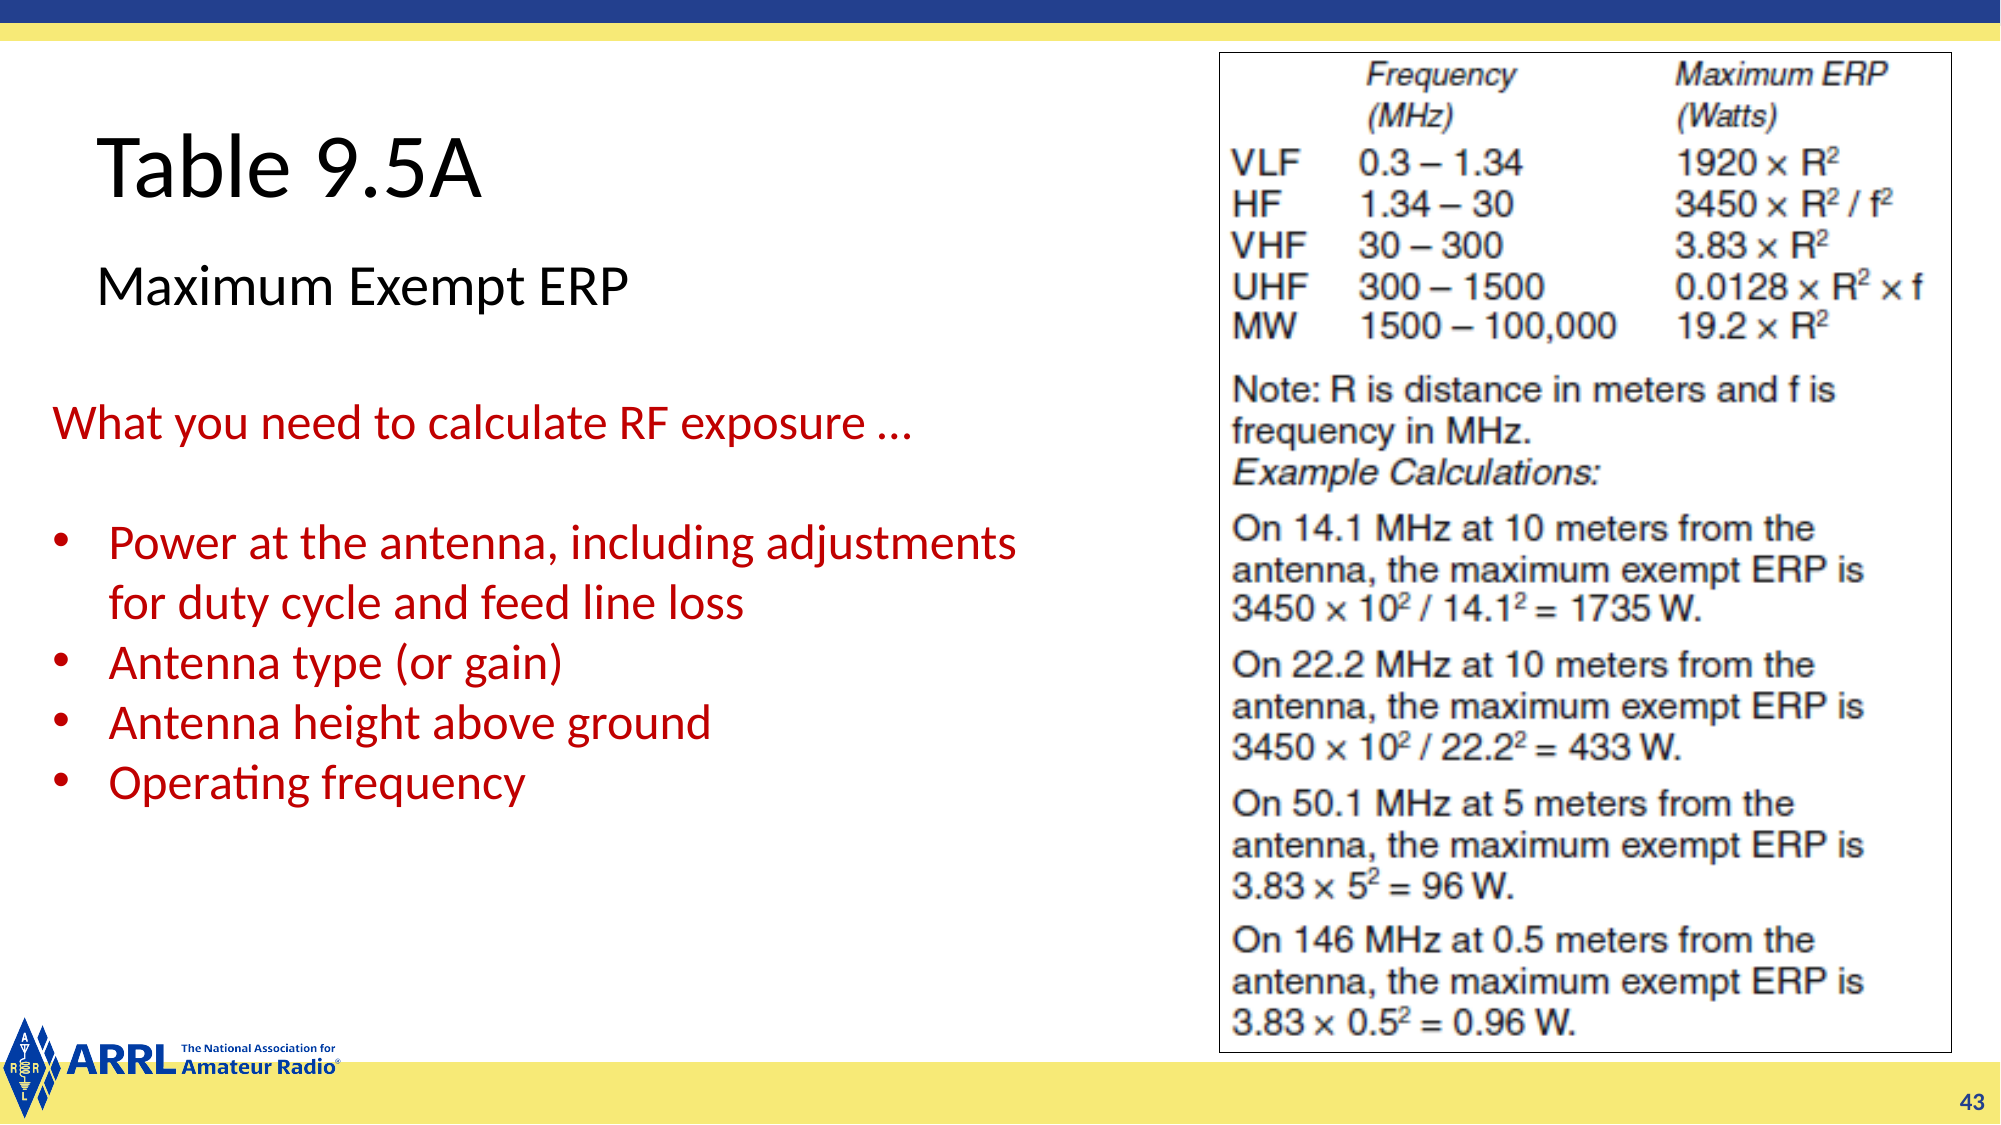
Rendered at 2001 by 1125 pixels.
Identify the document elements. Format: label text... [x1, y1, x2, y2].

text_box What you need to calculate RF exposure … Power at the antenna, including adjustments for duty cycle and feed line loss Antenna type (or gain) Antenna height above ground Operating frequency [37, 382, 1050, 817]
picture [1, 1015, 342, 1121]
text_box Maximum Exempt ERP [81, 239, 1044, 325]
title Table 9.5A [81, 74, 519, 239]
picture [1219, 52, 1952, 1053]
